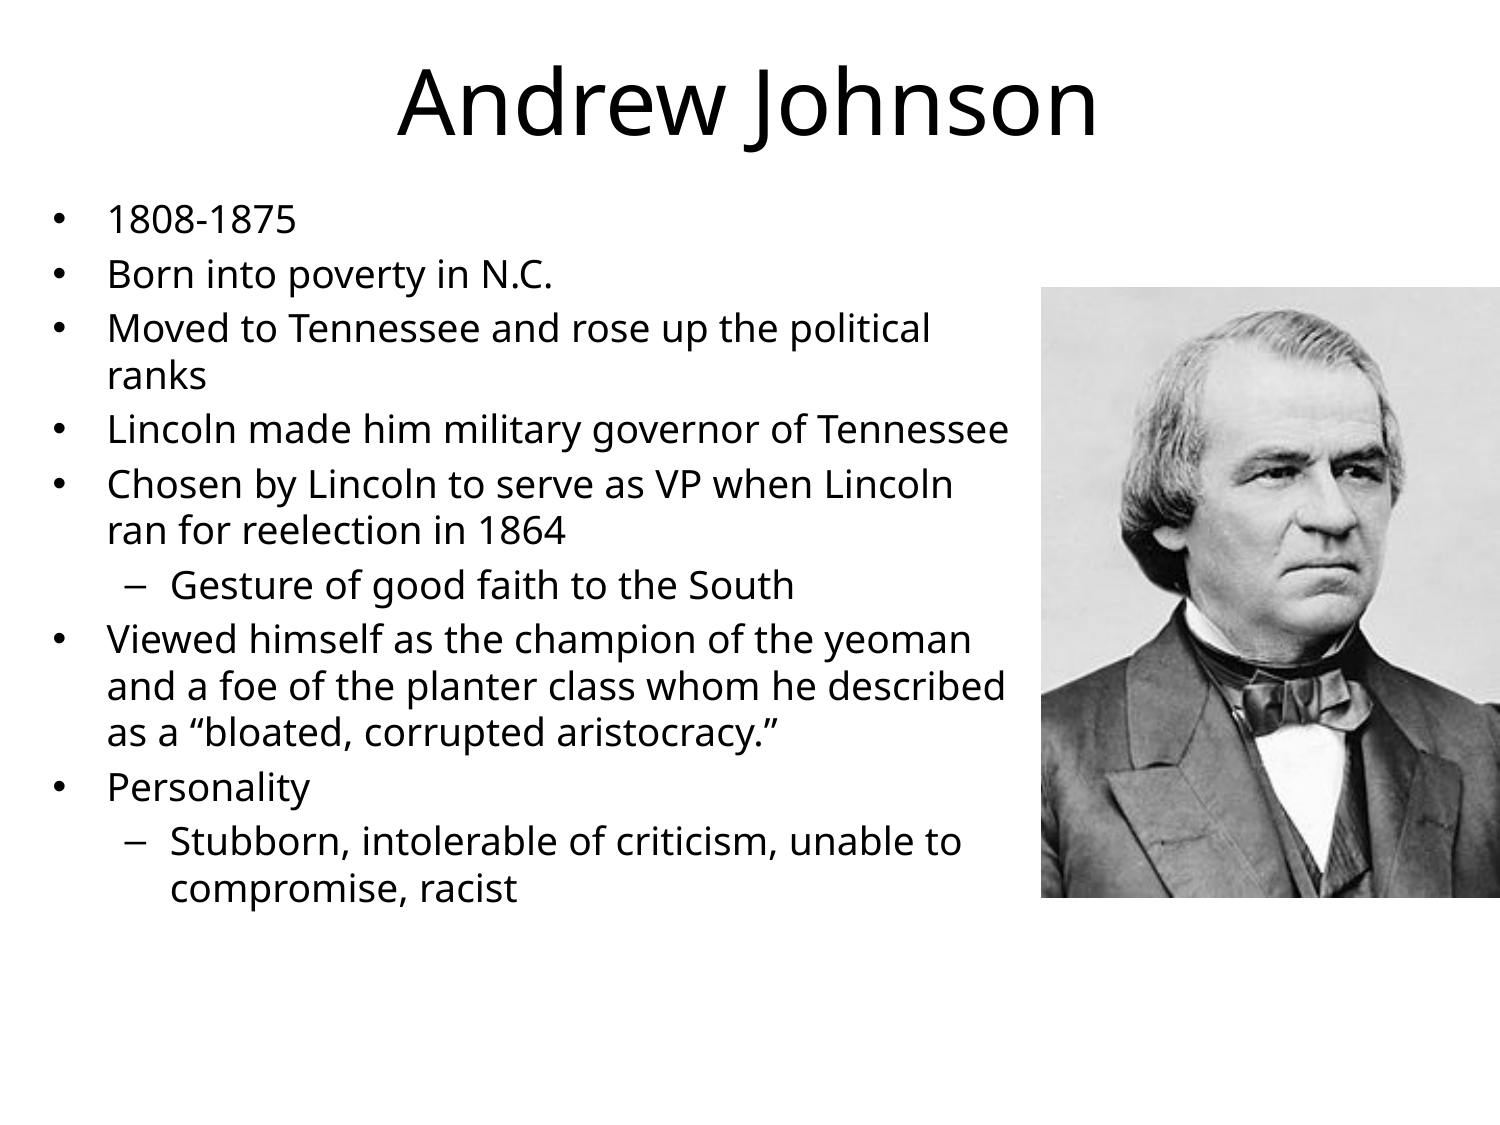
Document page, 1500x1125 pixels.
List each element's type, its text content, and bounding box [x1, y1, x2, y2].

title Andrew Johnson [75, 5, 1425, 193]
picture [1041, 287, 1500, 899]
list 1808-1875 Born into poverty in N.C. Moved to Tennessee and rose up the political ranks Lincoln made him military governor of Tennessee Chosen by Lincoln to serve as VP when Lincoln ran for reelection in 1864 Gesture of good faith to the South Viewed himself as the champion of the yeoman and a foe of the planter class whom he described as a “bloated, corrupted aristocracy.” Personality Stubborn, intolerable of criticism, unable to compromise, racist [37, 187, 1038, 930]
